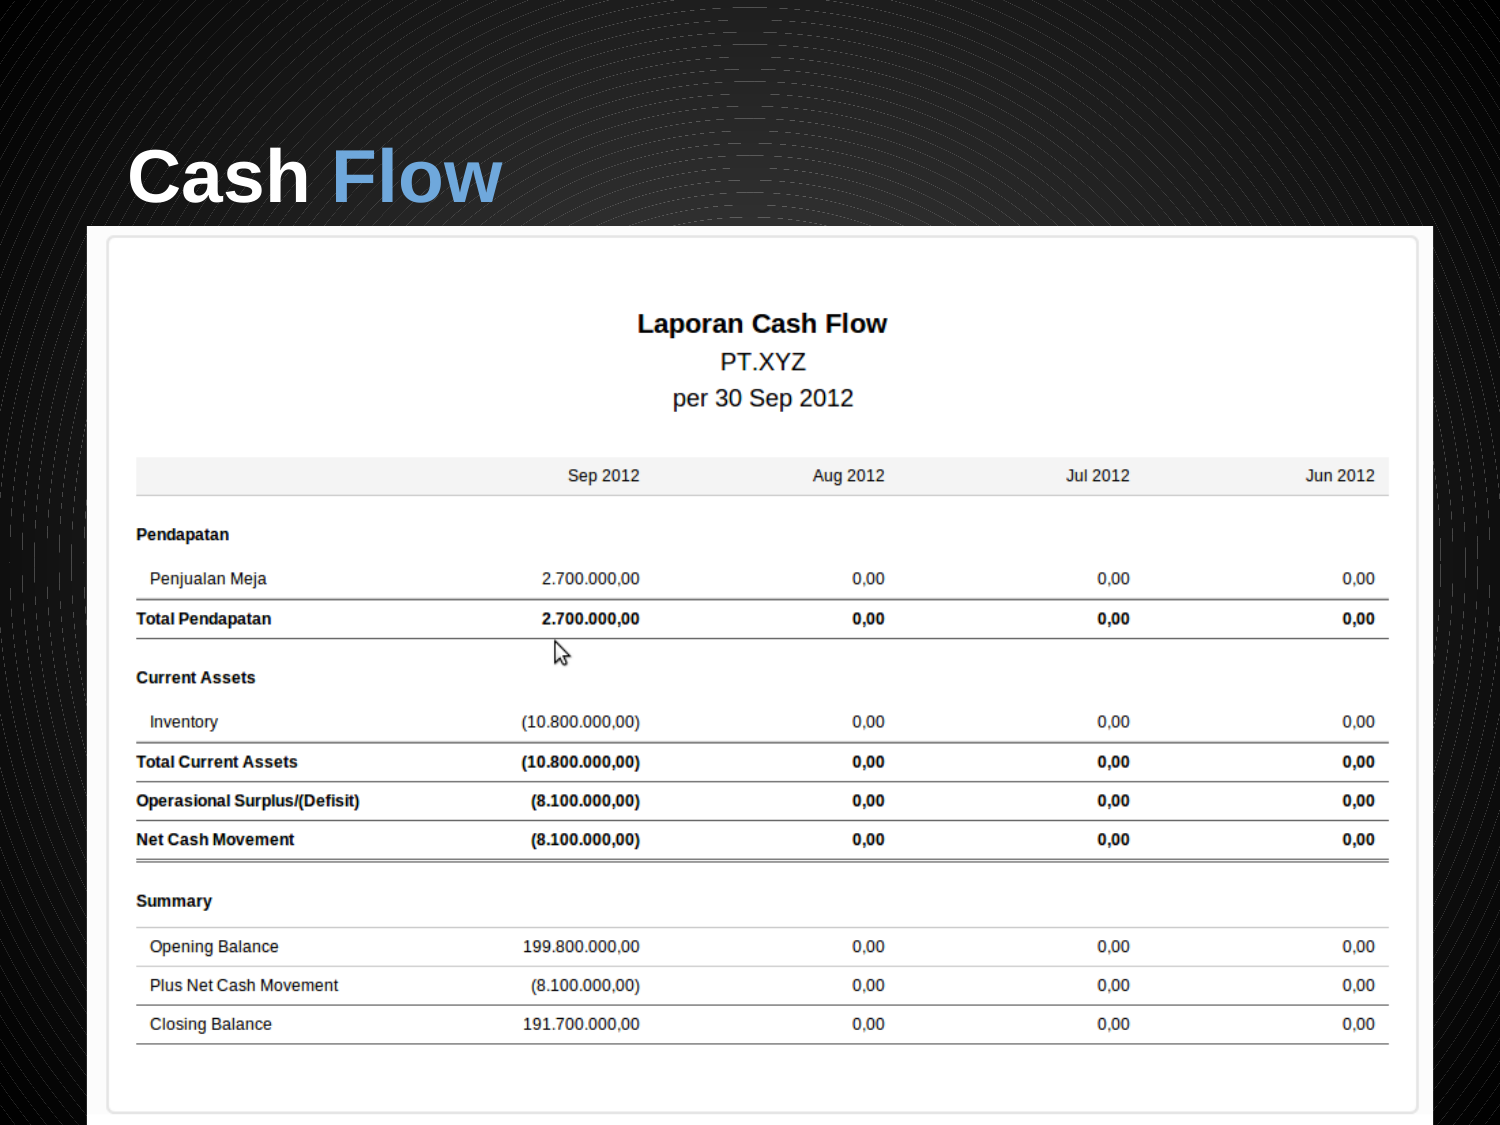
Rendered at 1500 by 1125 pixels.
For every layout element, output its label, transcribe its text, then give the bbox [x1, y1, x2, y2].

title Cash Flow [75, 45, 1425, 233]
text_box [86, 226, 1434, 1125]
